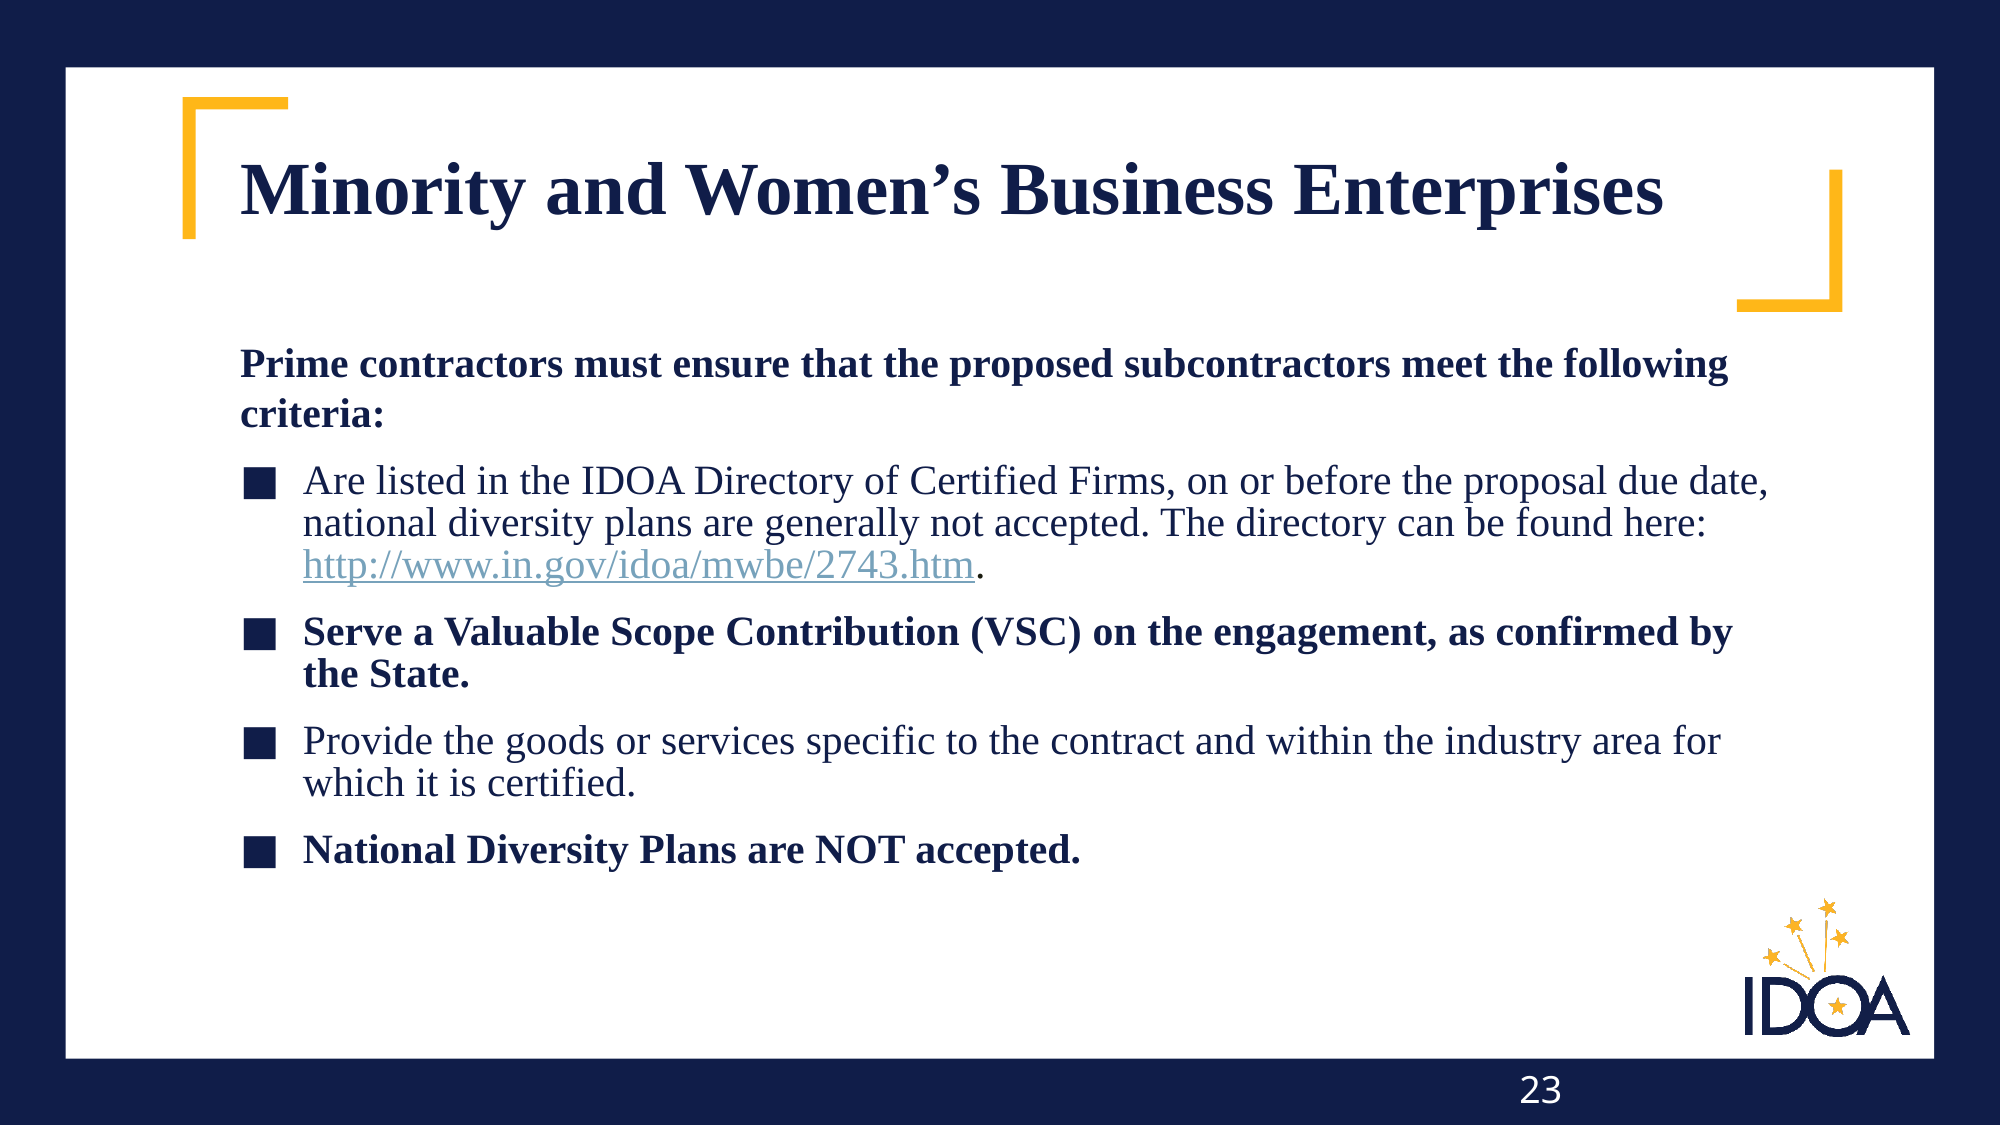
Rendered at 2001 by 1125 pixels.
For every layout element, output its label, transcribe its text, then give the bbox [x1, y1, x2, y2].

slide_number 23 [1504, 1058, 1767, 1125]
list Prime contractors must ensure that the proposed subcontractors meet the following criteria: Are listed in the IDOA Directory of Certified Firms, on or before the proposal due date, national diversity plans are generally not accepted. The directory can be found here: http://www.in.gov/idoa/mwbe/2743.htm. Serve a Valuable Scope Contribution (VSC) on the engagement, as confirmed by the State. Provide the goods or services specific to the contract and within the industry area for which it is certified. National Diversity Plans are NOT accepted. [225, 328, 1800, 983]
picture [1702, 857, 1959, 1114]
title Minority and Women’s Business Enterprises [225, 142, 1800, 279]
